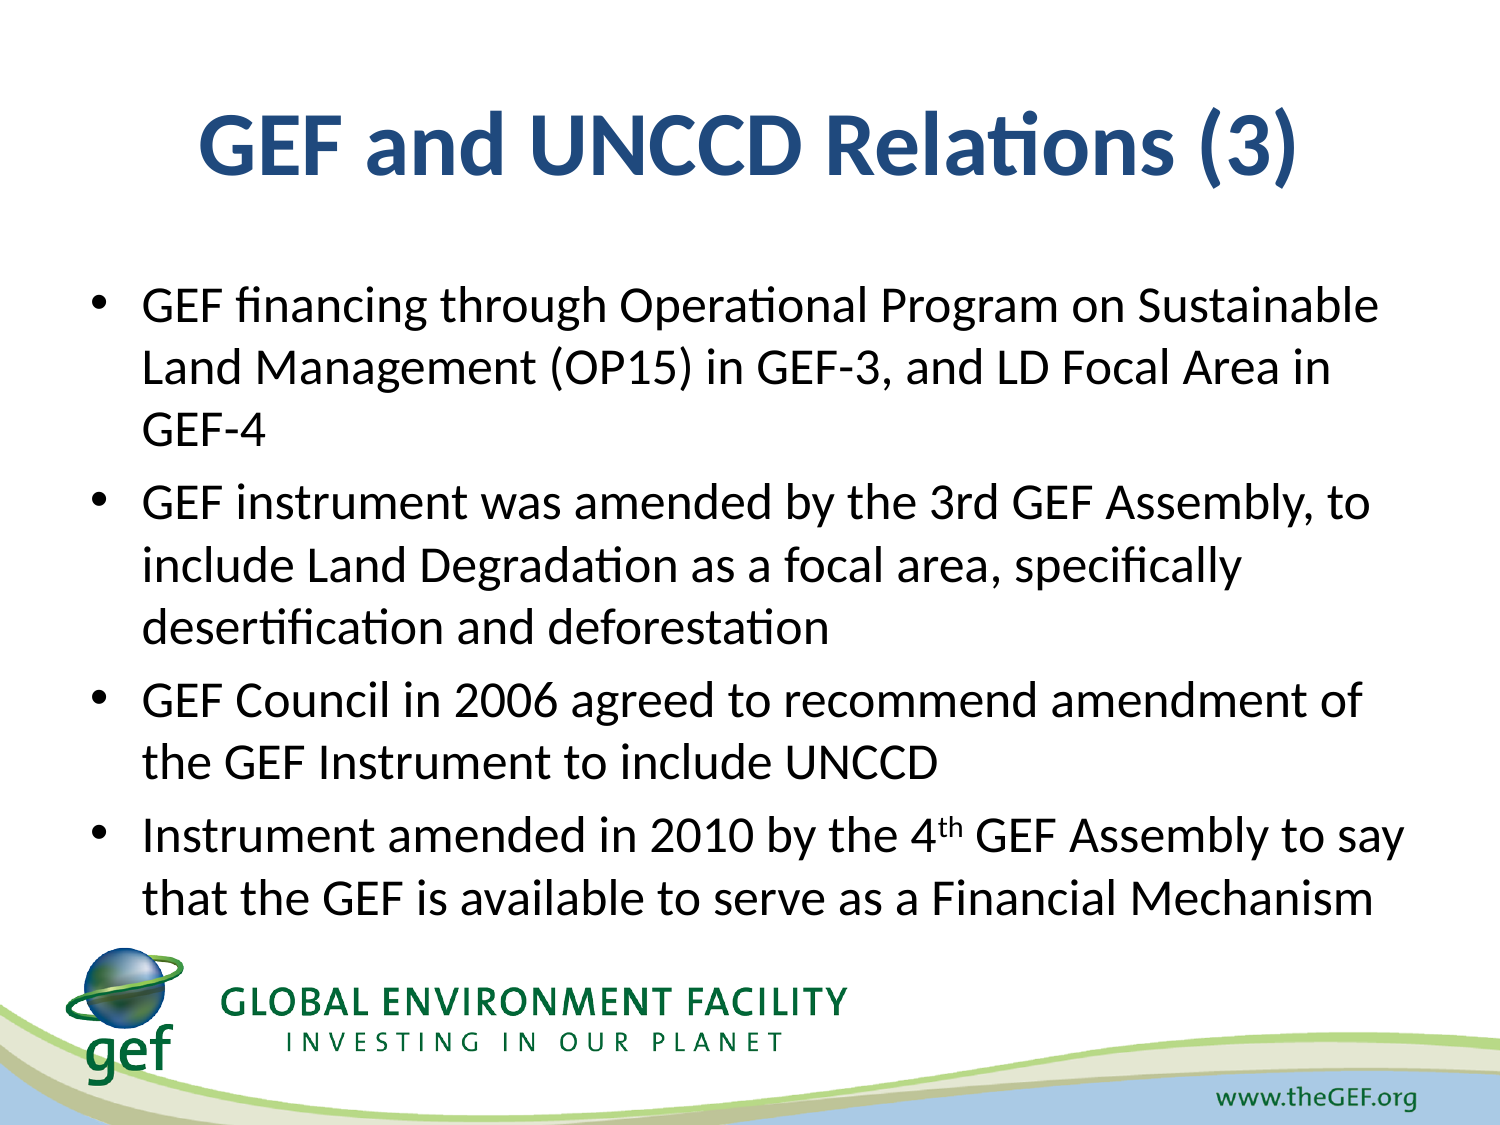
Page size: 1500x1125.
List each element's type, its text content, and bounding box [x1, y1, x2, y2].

list GEF financing through Operational Program on Sustainable Land Management (OP15) in GEF-3, and LD Focal Area in GEF-4 GEF instrument was amended by the 3rd GEF Assembly, to include Land Degradation as a focal area, specifically desertification and deforestation GEF Council in 2006 agreed to recommend amendment of the GEF Instrument to include UNCCD Instrument amended in 2010 by the 4th GEF Assembly to say that the GEF is available to serve as a Financial Mechanism [74, 262, 1426, 951]
picture [0, 920, 1500, 1125]
title GEF and UNCCD Relations (3) [74, 44, 1426, 233]
